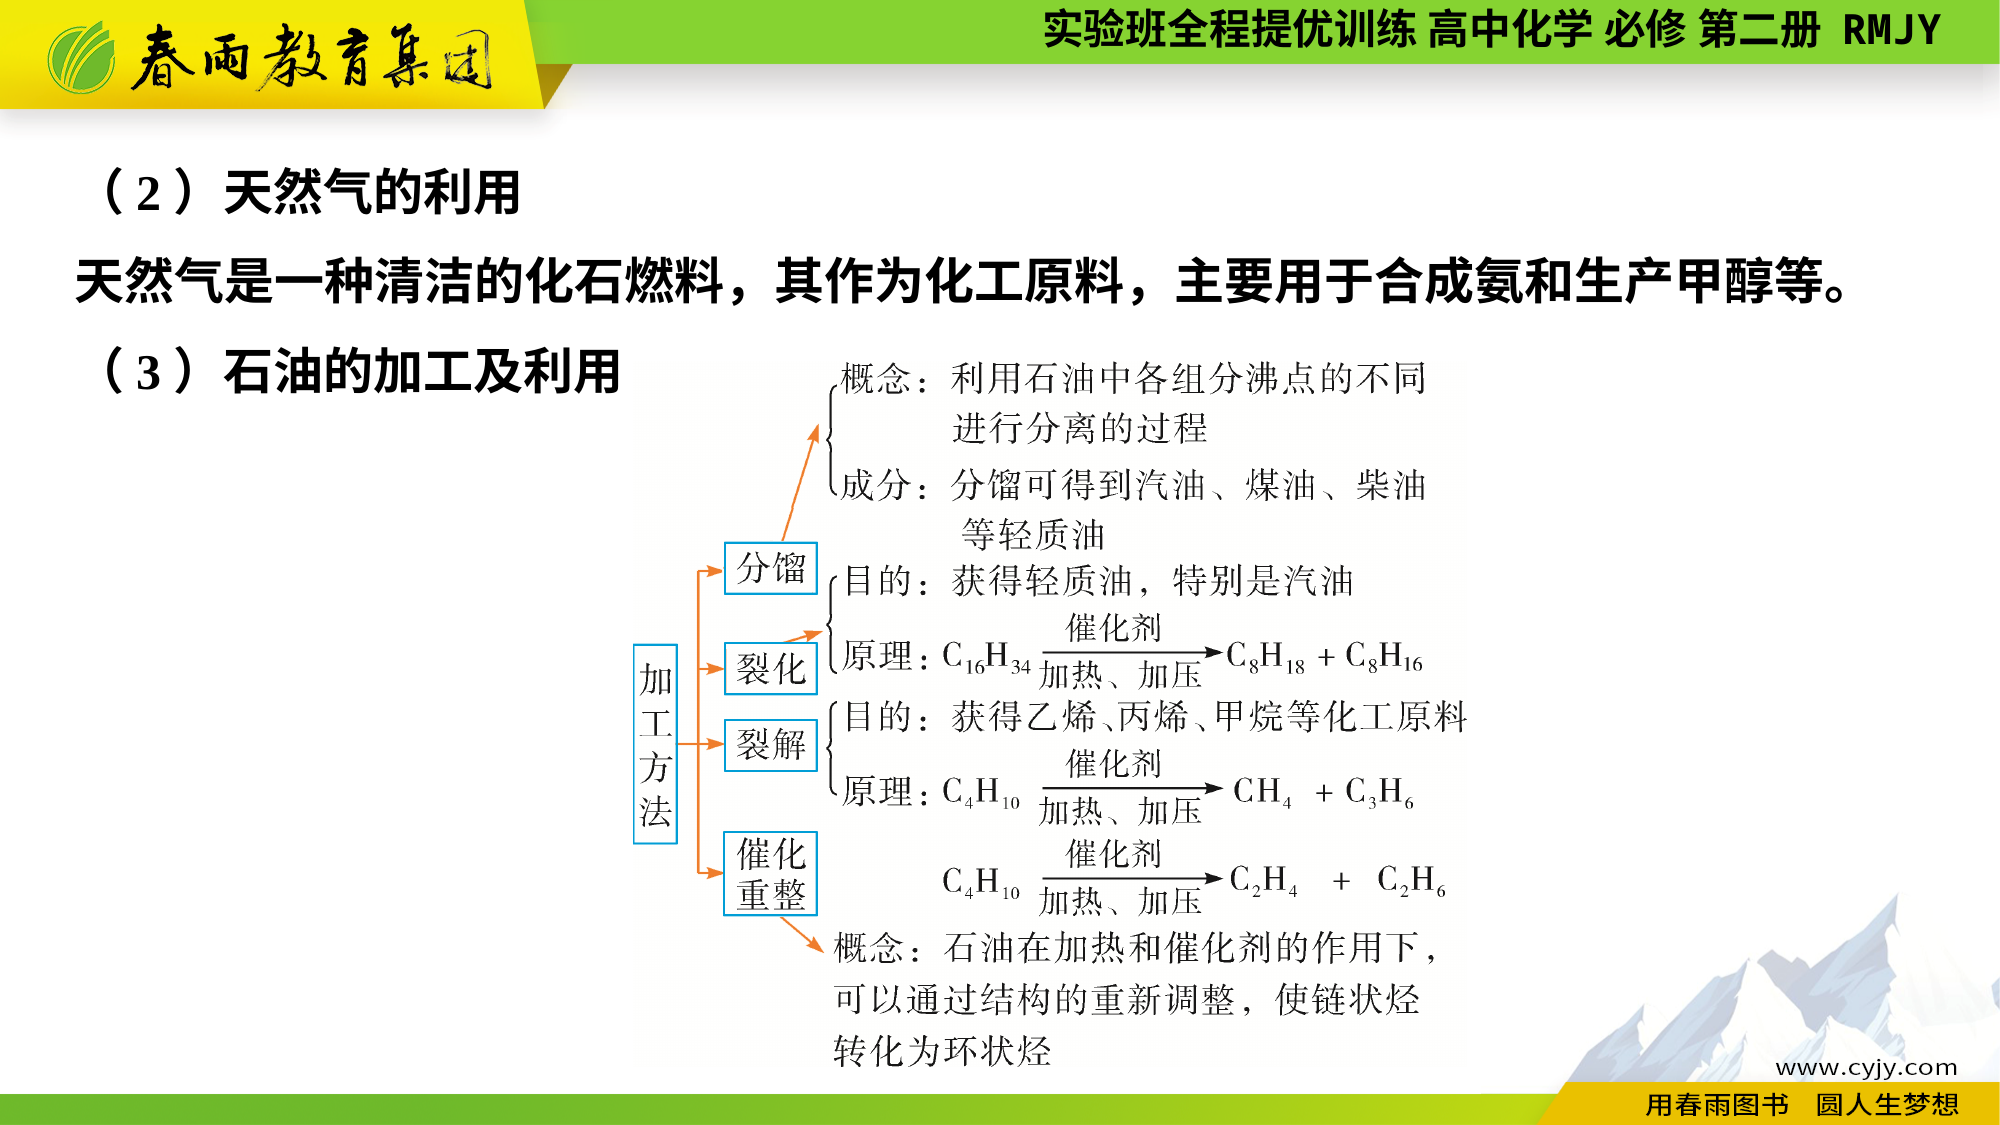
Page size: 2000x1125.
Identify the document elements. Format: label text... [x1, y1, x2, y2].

picture [0, 0, 2000, 1125]
list （2）天然气的利用 天然气是一种清洁的化石燃料，其作为化工原料，主要用于合成氨和生产甲醇等。 （3）石油的加工及利用 [59, 122, 1944, 411]
